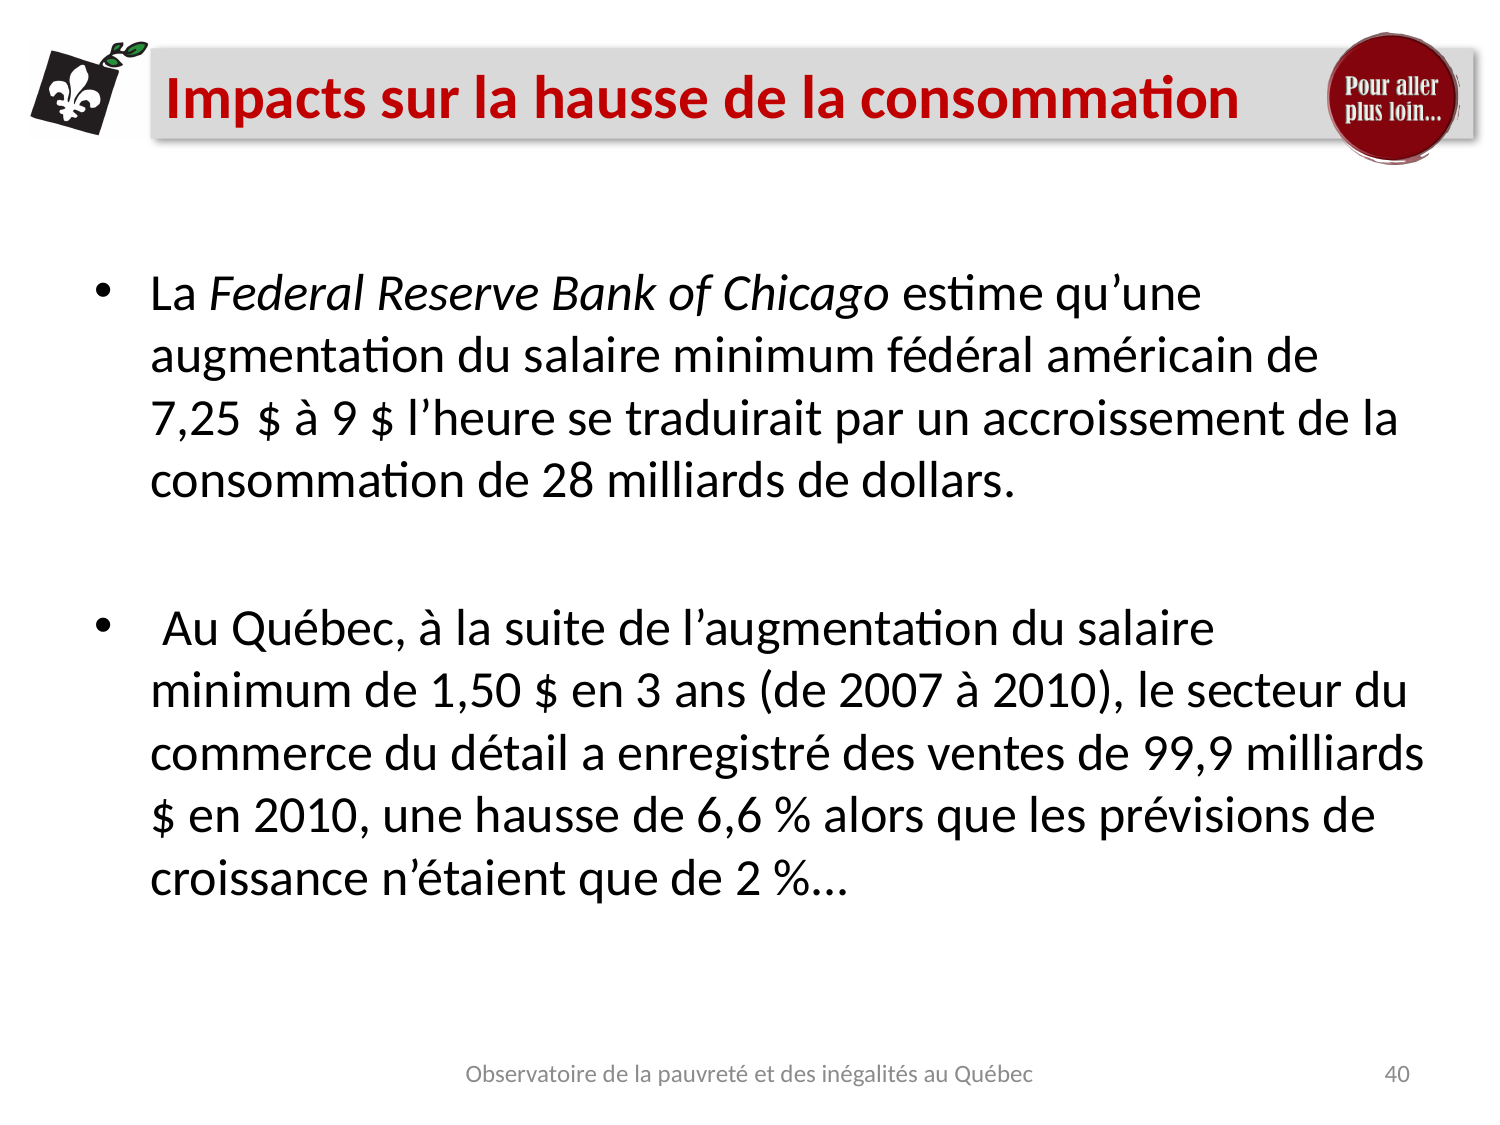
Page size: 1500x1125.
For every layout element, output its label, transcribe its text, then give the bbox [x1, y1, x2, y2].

list La Federal Reserve Bank of Chicago estime qu’une augmentation du salaire minimum fédéral américain de 7,25_$ à 9 $ l’heure se traduirait par un accroissement de la consommation de 28 milliards de dollars. Au Québec, à la suite de l’augmentation du salaire minimum de 1,50 $ en 3 ans (de 2007 à 2010), le secteur du commerce du détail a enregistré des ventes de 99,9 milliards $ en 2010, une hausse de 6,6 % alors que les prévisions de croissance n’étaient que de 2 %... [79, 250, 1445, 1005]
footer Observatoire de la pauvreté et des inégalités au Québec [0, 1042, 1500, 1103]
picture [1250, 0, 1500, 240]
title Impacts sur la hausse de la consommation [155, 48, 1245, 139]
picture [28, 38, 151, 139]
